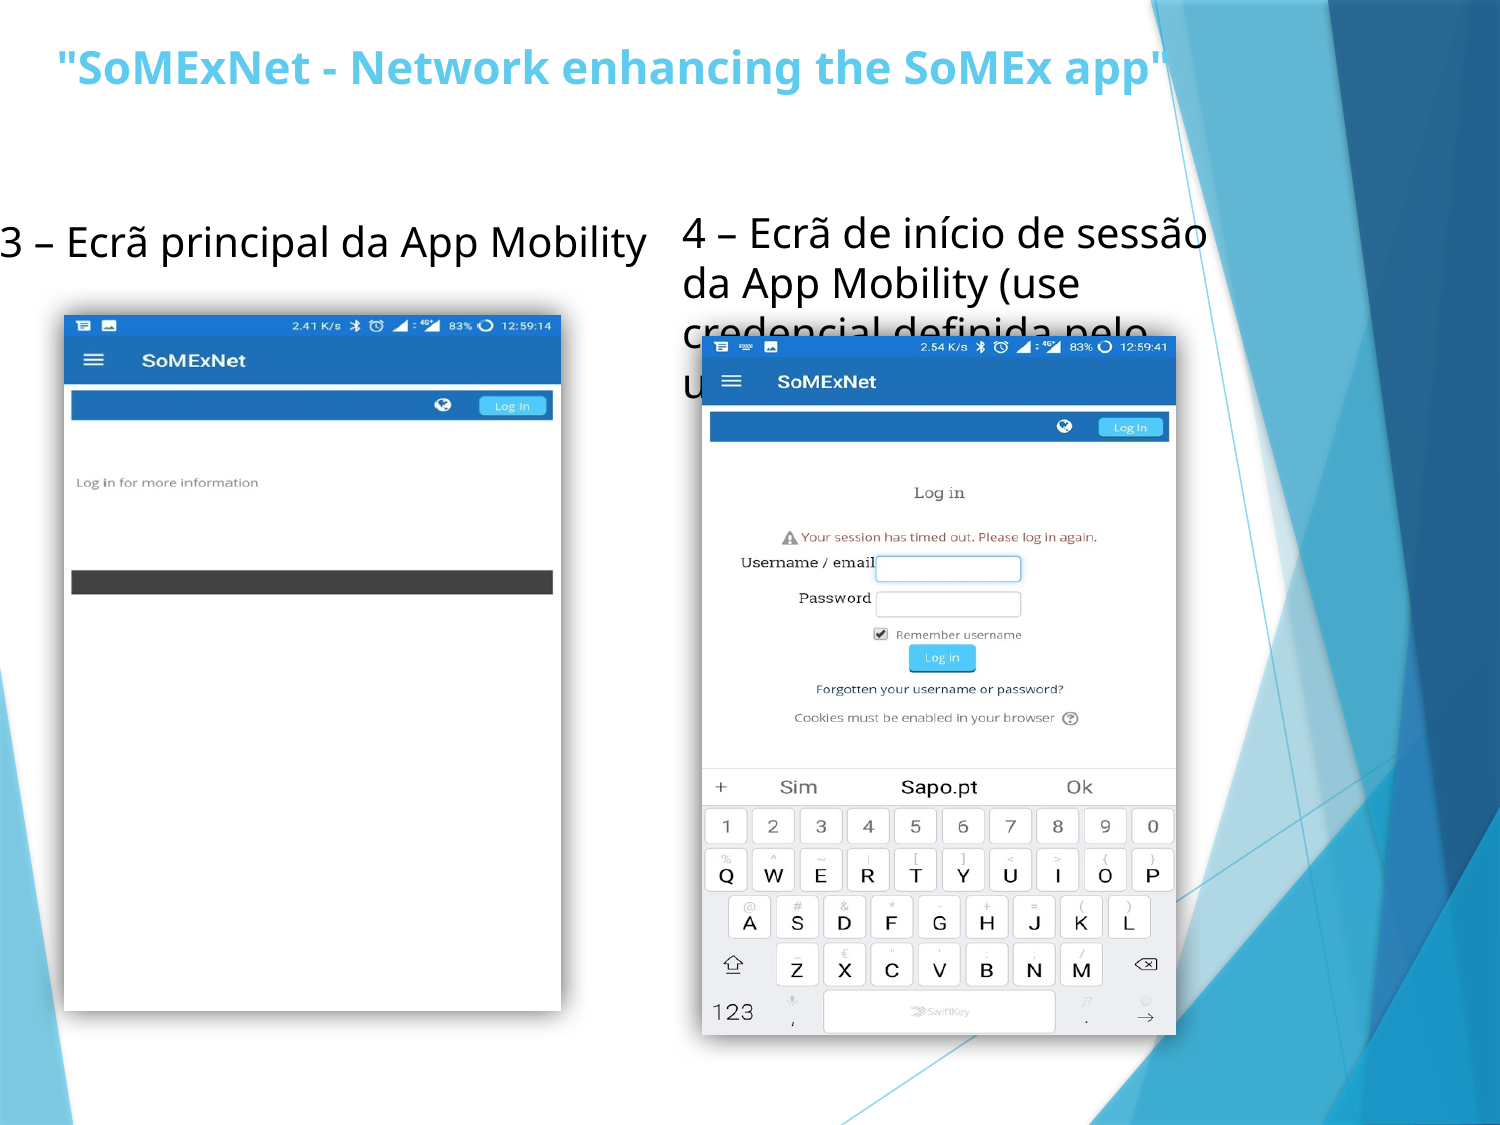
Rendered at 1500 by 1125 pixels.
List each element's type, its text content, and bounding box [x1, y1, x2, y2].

title "SoMExNet - Network enhancing the SoMEx app" [41, 30, 1415, 114]
picture [702, 336, 1176, 1036]
text_box 3 – Ecrã principal da App Mobility [0, 208, 667, 273]
picture [64, 315, 562, 1012]
text_box 4 – Ecrã de início de sessão da App Mobility (use credencial definida pelo utilizador) [667, 199, 1270, 415]
